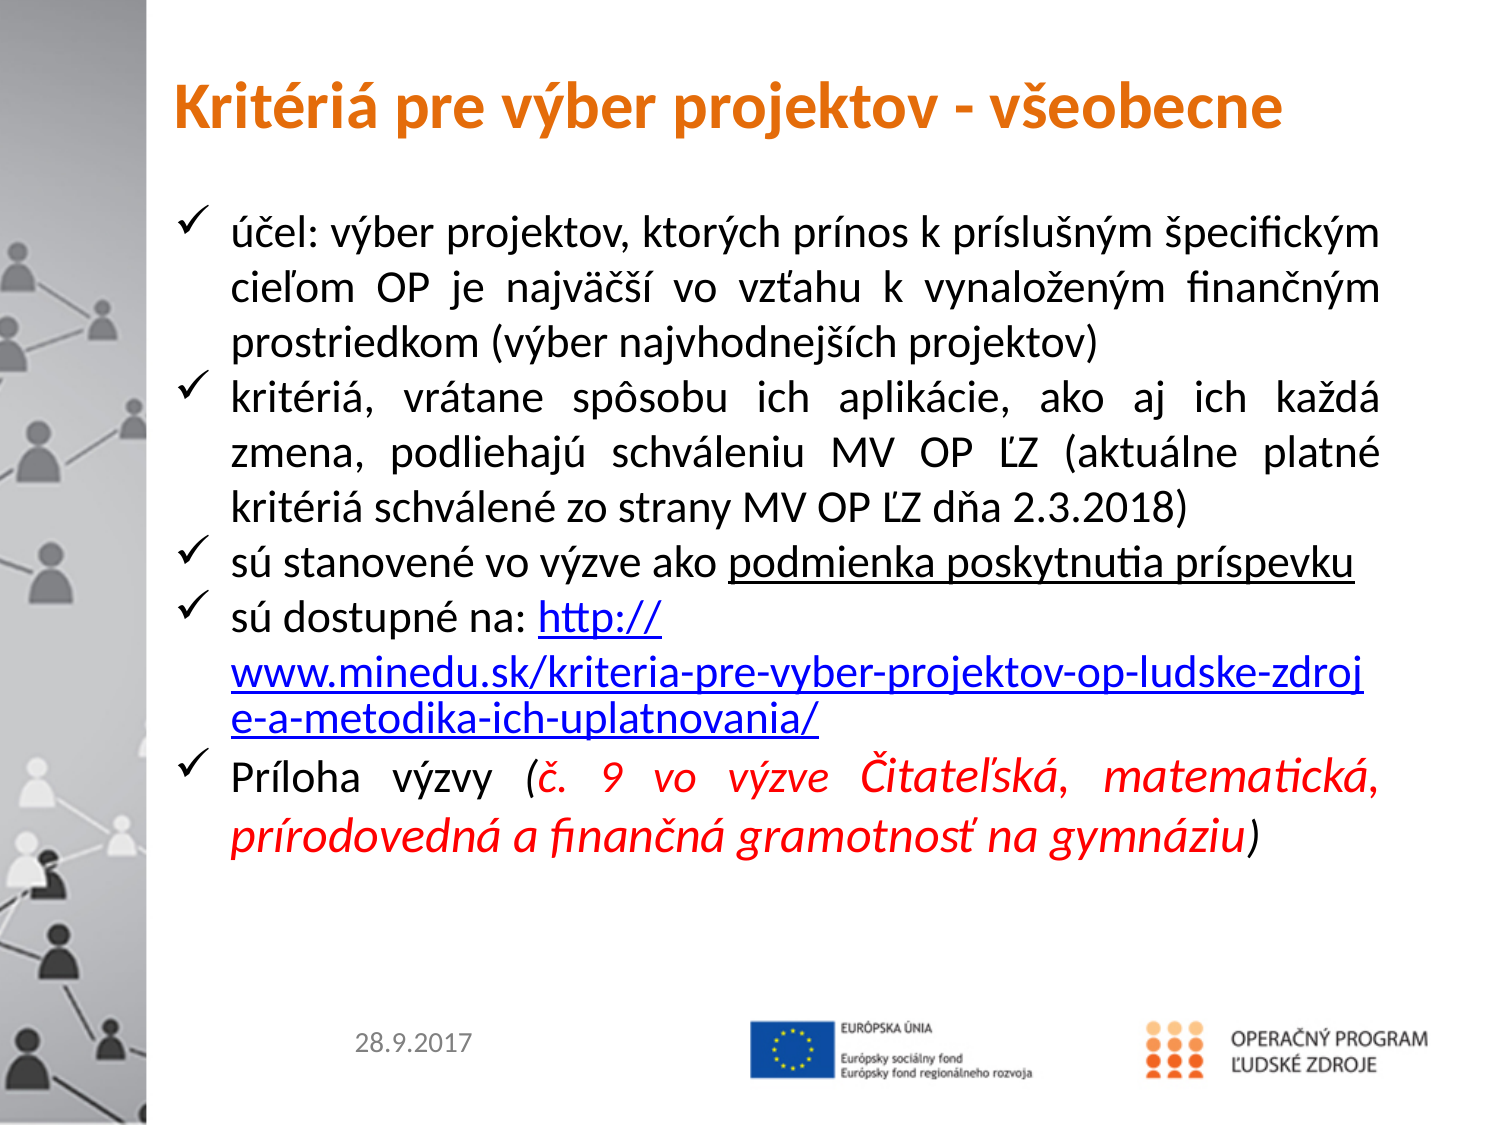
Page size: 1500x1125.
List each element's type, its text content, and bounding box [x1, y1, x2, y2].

list Kritériá pre výber projektov - všeobecne účel: výber projektov, ktorých prínos k príslušným špecifickým cieľom OP je najväčší vo vzťahu k vynaloženým finančným prostriedkom (výber najvhodnejších projektov) kritériá, vrátane spôsobu ich aplikácie, ako aj ich každá zmena, podliehajú schváleniu MV OP ĽZ (aktuálne platné kritériá schválené zo strany MV OP ĽZ dňa 2.3.2018) sú stanovené vo výzve ako podmienka poskytnutia príspevku sú dostupné na: http://www.minedu.sk/kriteria-pre-vyber-projektov-op-ludske-zdroje-a-metodika-ich-uplatnovania/ Príloha výzvy (č. 9 vo výzve Čitateľská, matematická, prírodovedná a finančná gramotnosť na gymnáziu) [159, 54, 1398, 1000]
picture [0, 0, 1500, 1125]
text_box 28.9.2017 [171, 1015, 488, 1066]
